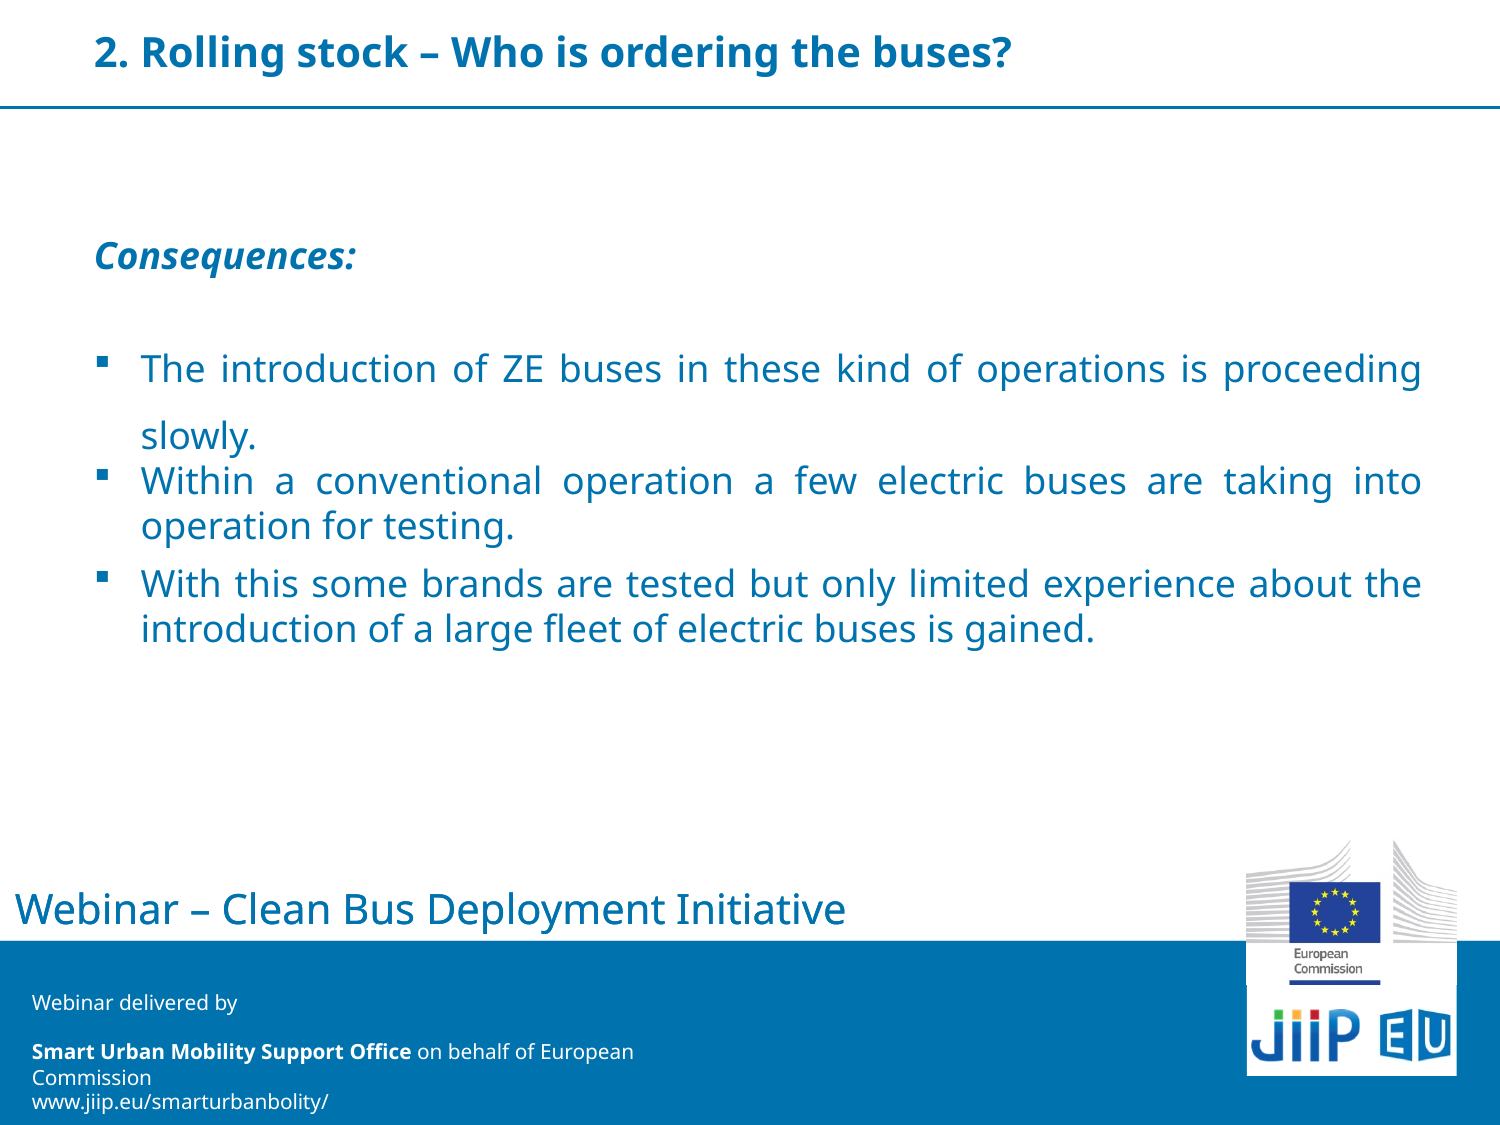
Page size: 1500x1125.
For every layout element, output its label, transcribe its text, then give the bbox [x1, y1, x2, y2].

picture [1369, 1009, 1455, 1063]
text_box Consequences: The introduction of ZE buses in these kind of operations is proceeding slowly. Within a conventional operation a few electric buses are taking into operation for testing. With this some brands are tested but only limited experience about the introduction of a large fleet of electric buses is gained. [79, 212, 1439, 657]
picture [1246, 839, 1457, 985]
text_box [0, 940, 1500, 1125]
text_box Webinar delivered by Smart Urban Mobility Support Office on behalf of European Commission www.jiip.eu/smarturbanbolity/ [17, 981, 750, 1122]
text_box Webinar – Clean Bus Deployment Initiative [0, 875, 918, 941]
picture [1251, 1009, 1360, 1063]
text_box [1246, 940, 1458, 1077]
text_box 2. Rolling stock – Who is ordering the buses? [79, 18, 1105, 84]
